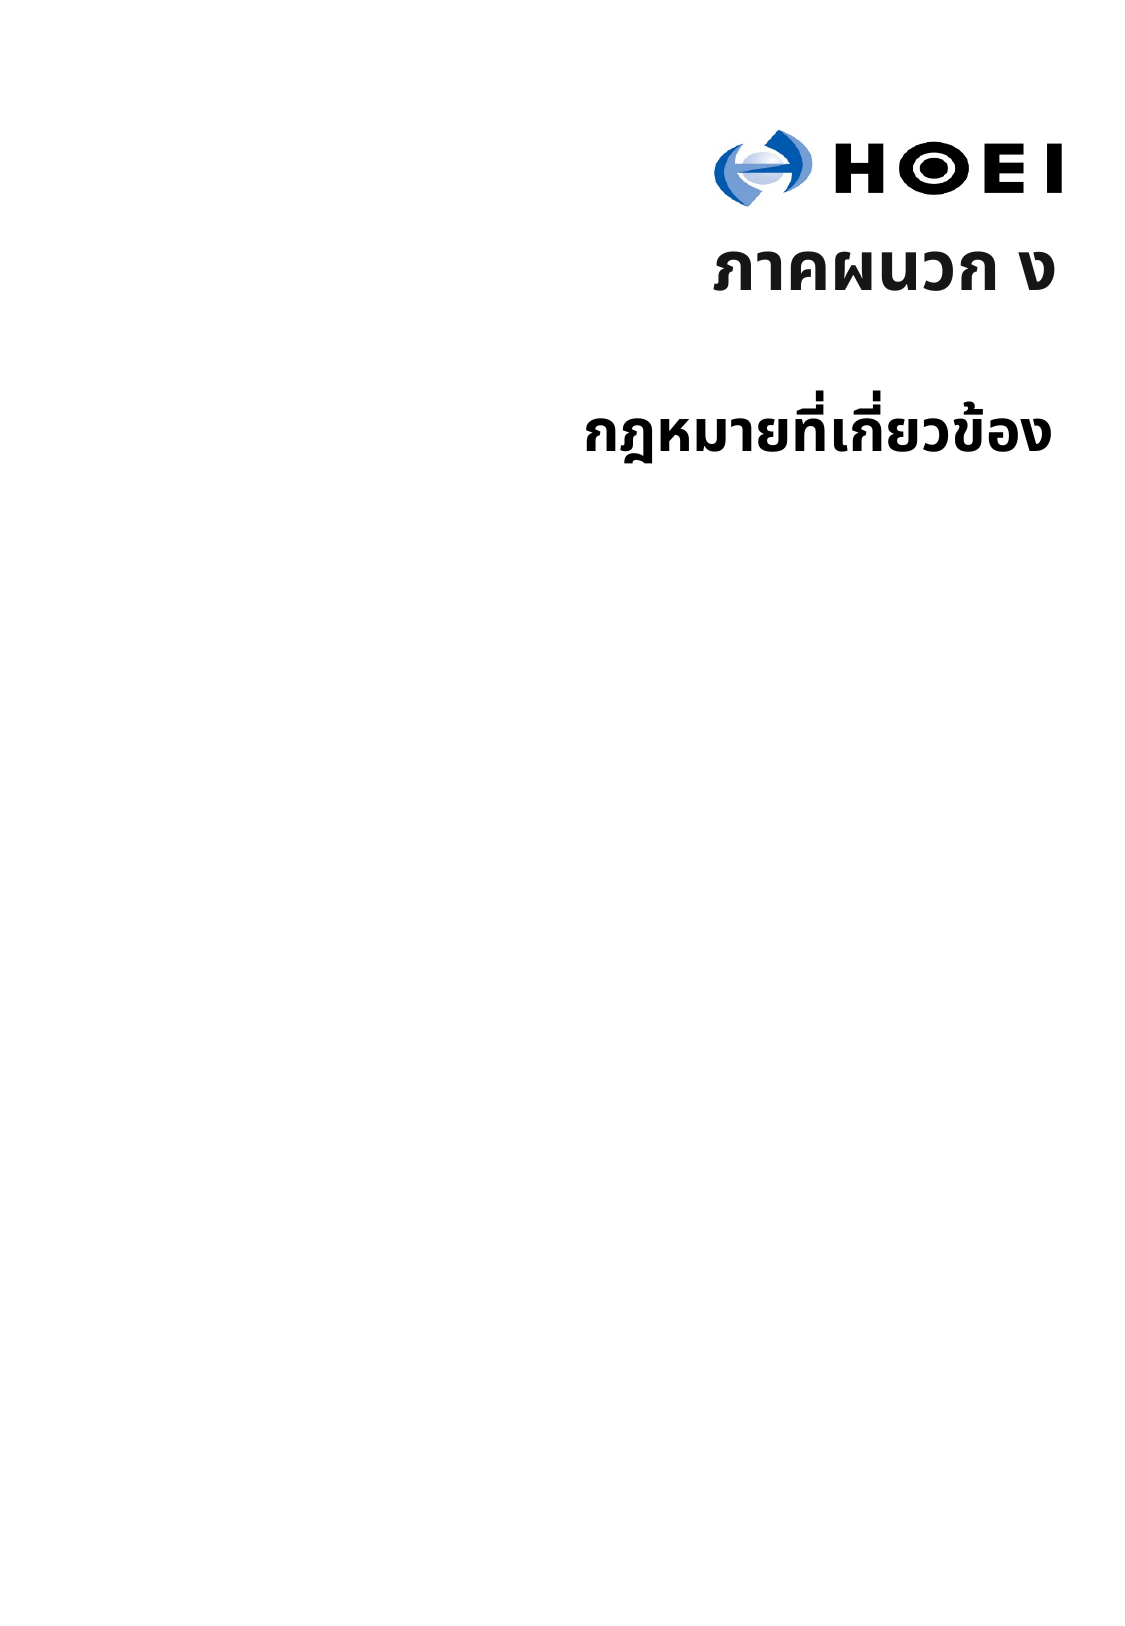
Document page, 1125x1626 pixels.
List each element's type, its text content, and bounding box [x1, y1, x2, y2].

text_box ภาคผนวก ง [102, 111, 1073, 426]
picture [712, 128, 1063, 208]
text_box กฎหมายที่เกี่ยวข้อง [125, 426, 1069, 471]
